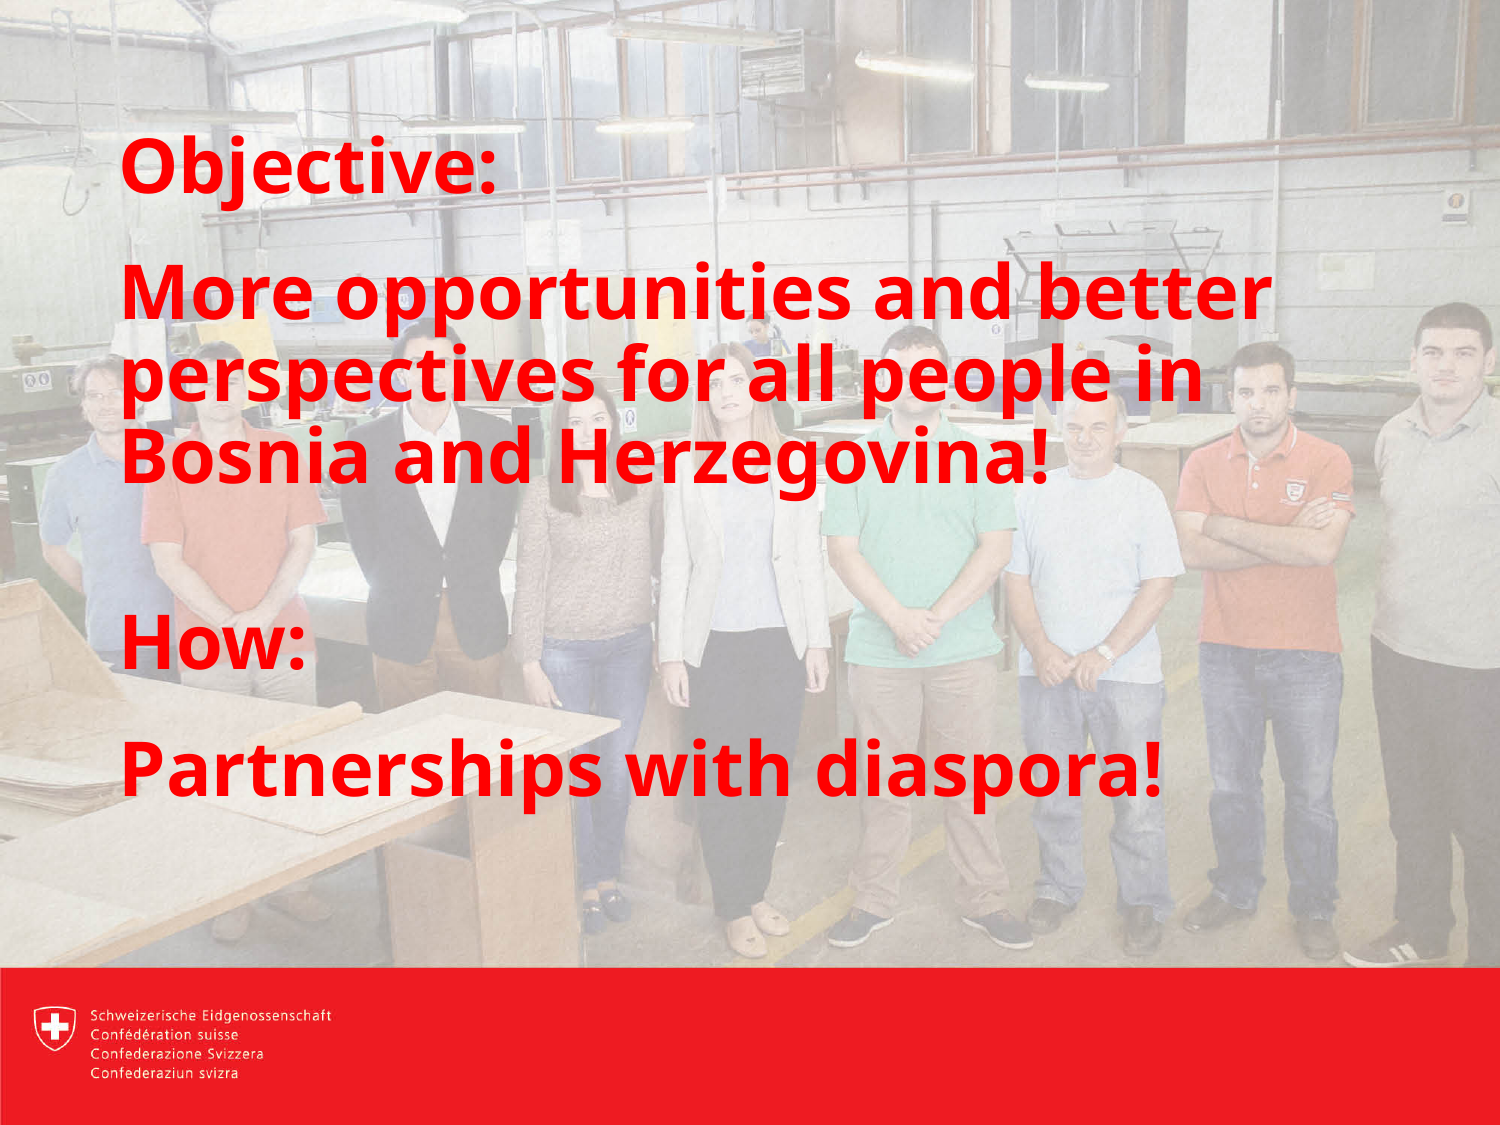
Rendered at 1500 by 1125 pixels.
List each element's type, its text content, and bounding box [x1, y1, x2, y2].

title Objective: More opportunities and better perspectives for all people in Bosnia and Herzegovina! How: Partnerships with diaspora! [103, 120, 1388, 896]
picture [0, 0, 1500, 1125]
